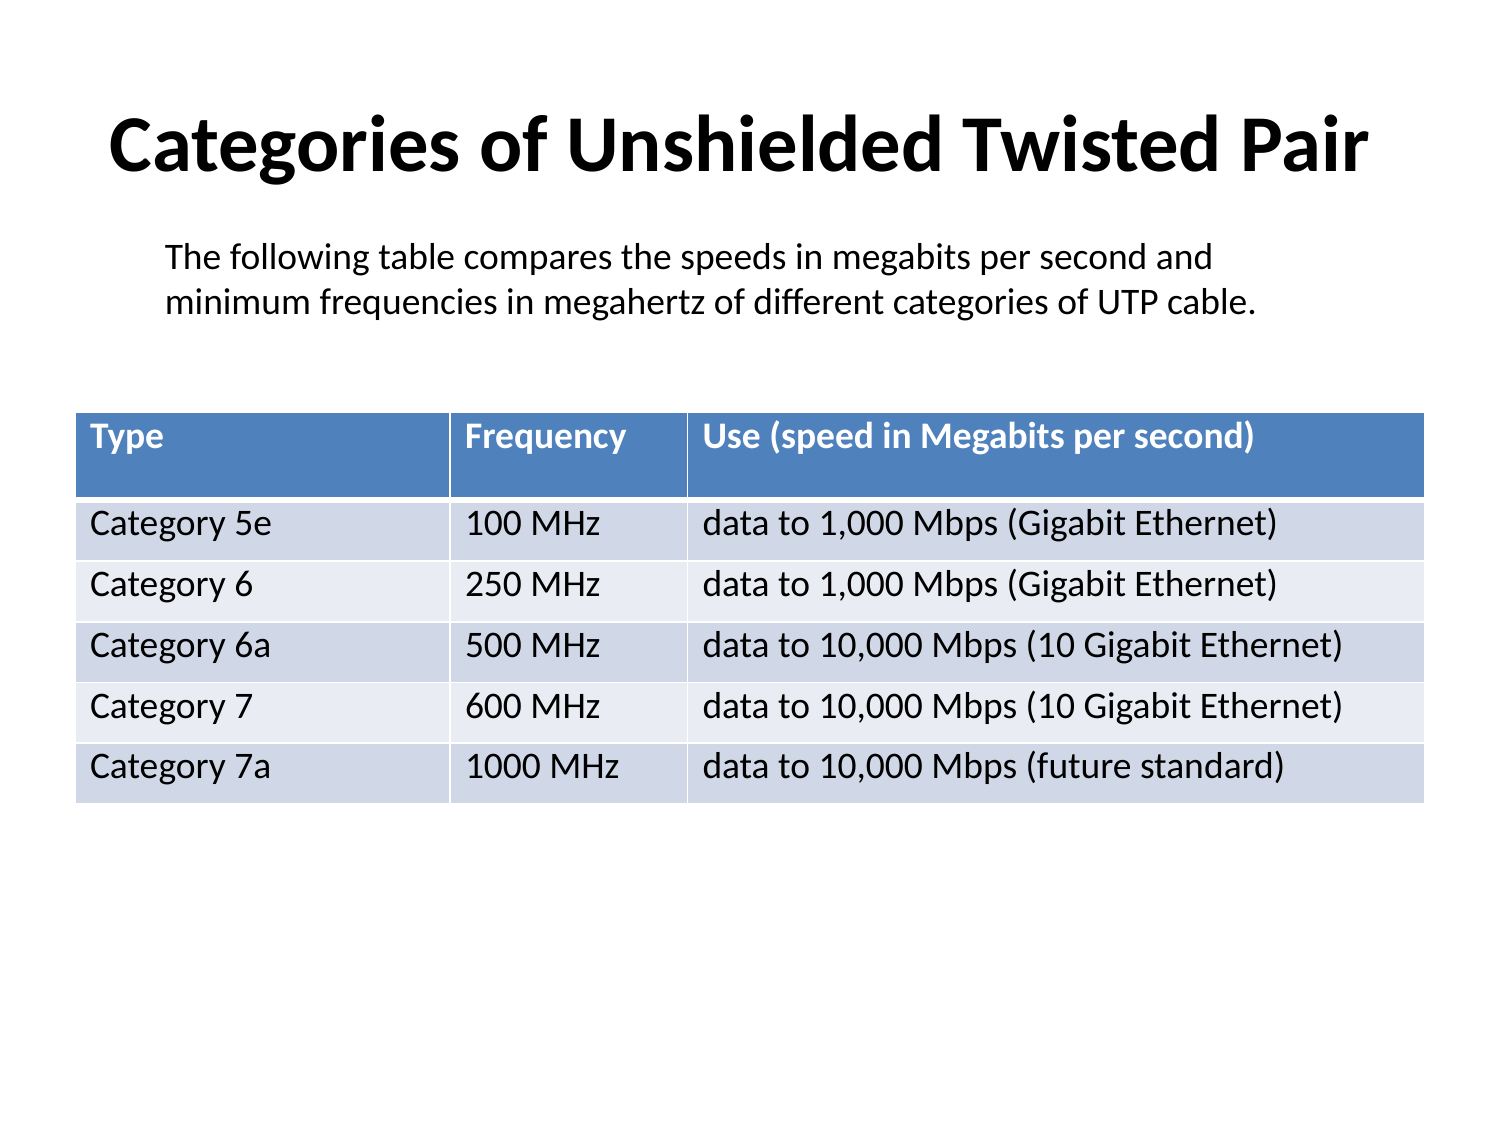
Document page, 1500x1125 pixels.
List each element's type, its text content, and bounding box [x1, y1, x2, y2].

table_cell Category 6 [76, 562, 449, 621]
table_cell data to 1,000 Mbps (Gigabit Ethernet) [688, 503, 1424, 560]
table_header Use (speed in Megabits per second) [688, 413, 1424, 497]
table_cell 100 MHz [451, 503, 687, 560]
table_cell data to 1,000 Mbps (Gigabit Ethernet) [688, 562, 1424, 621]
table_cell data to 10,000 Mbps (future standard) [688, 744, 1424, 803]
table_cell Category 5e [76, 503, 449, 560]
table_header Frequency [451, 413, 687, 497]
table_cell 1000 MHz [451, 744, 687, 803]
text_box The following table compares the speeds in megabits per second and minimum frequencies in megahertz of different categories of UTP cable. [149, 224, 1350, 330]
table_cell 250 MHz [451, 562, 687, 621]
table_cell data to 10,000 Mbps (10 Gigabit Ethernet) [688, 623, 1424, 682]
title Categories of Unshielded Twisted Pair [75, 45, 1425, 233]
table_cell data to 10,000 Mbps (10 Gigabit Ethernet) [688, 683, 1424, 742]
table_cell Category 7a [76, 744, 449, 803]
table_header Type [76, 413, 449, 497]
table_cell 600 MHz [451, 683, 687, 742]
table_cell Category 6a [76, 623, 449, 682]
table_cell 500 MHz [451, 623, 687, 682]
table_cell Category 7 [76, 683, 449, 742]
